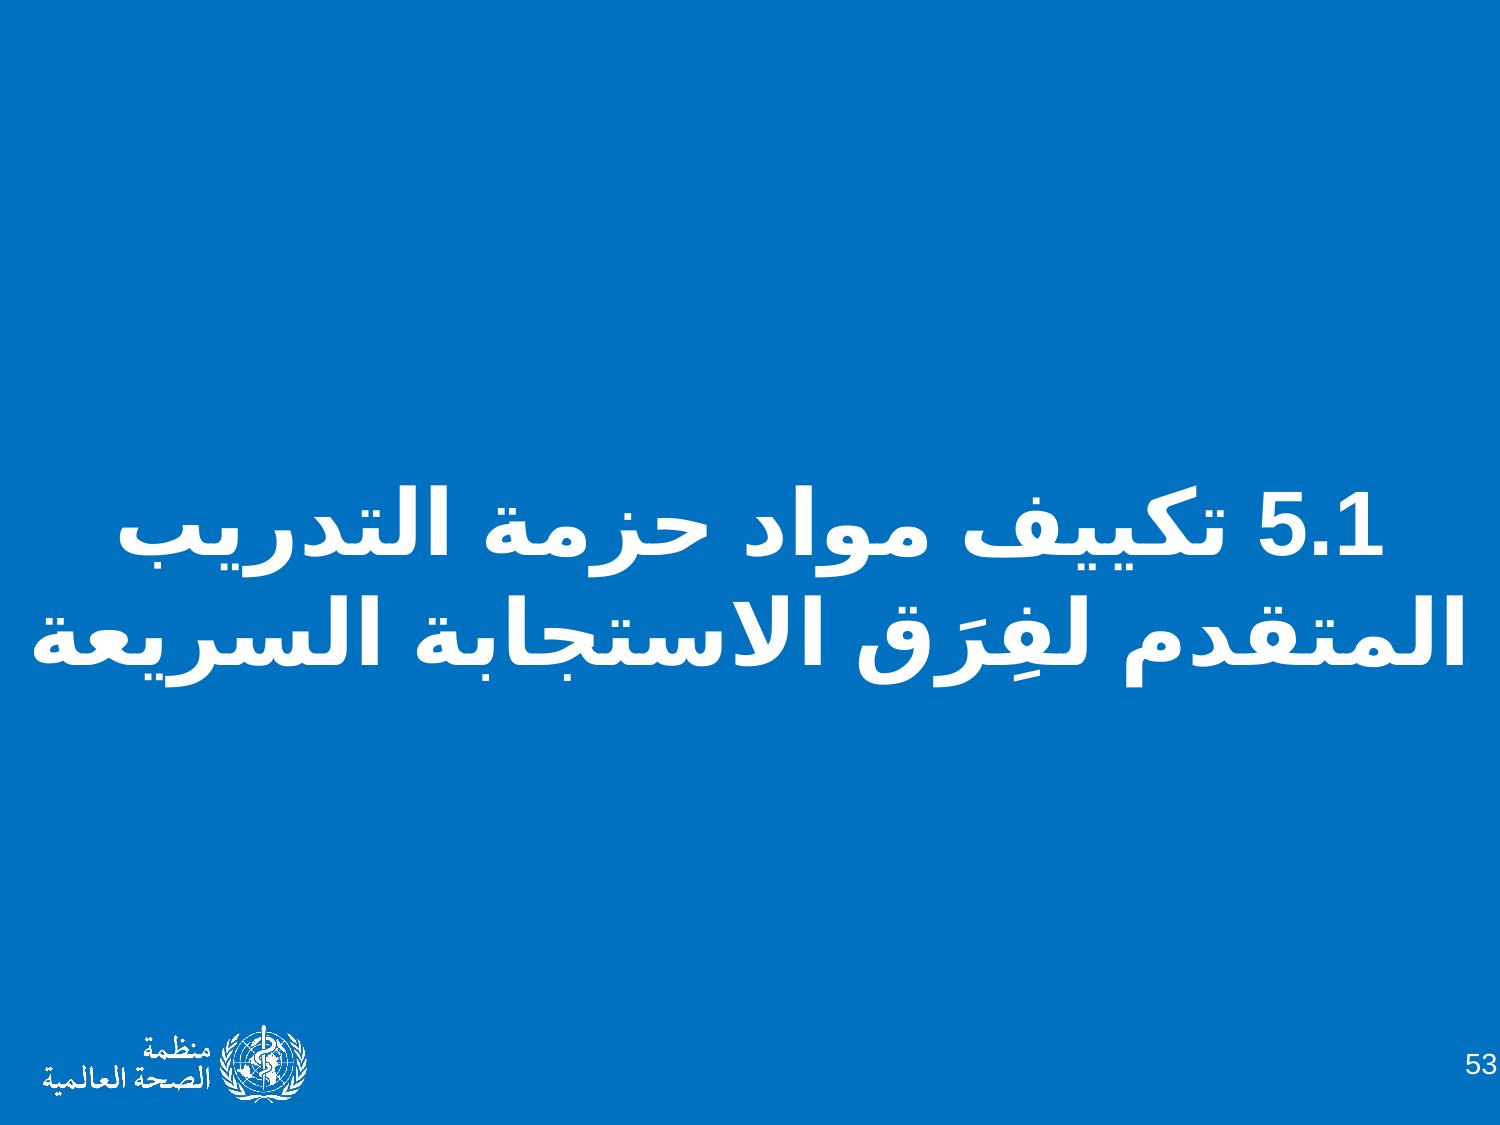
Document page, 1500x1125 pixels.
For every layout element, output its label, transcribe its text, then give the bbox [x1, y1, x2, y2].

picture [43, 1025, 307, 1103]
list 5.1 تكييف مواد حزمة التدريب المتقدم لفِرَق الاستجابة السريعة [0, 0, 1500, 1001]
